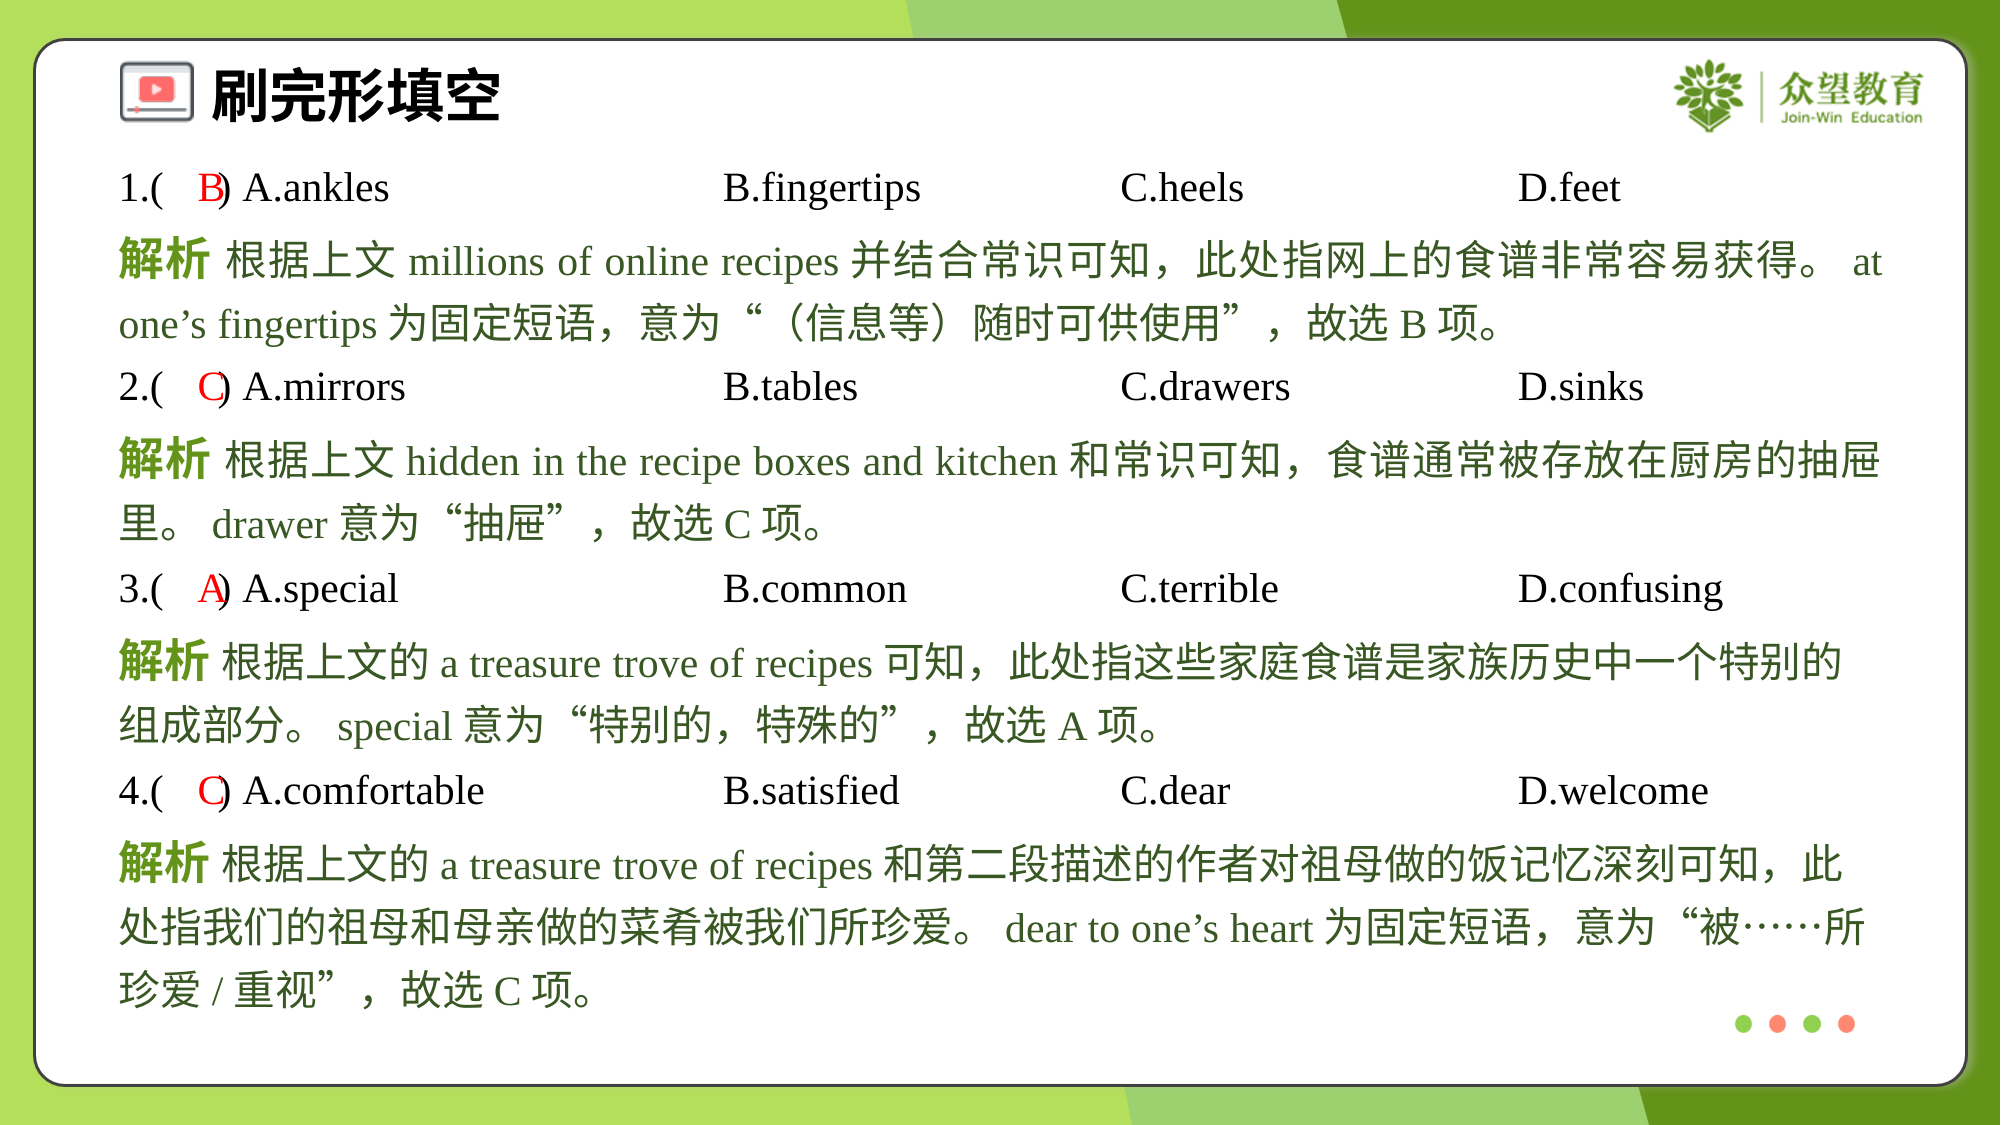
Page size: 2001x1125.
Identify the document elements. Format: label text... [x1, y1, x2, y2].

text_box 2.( ) A.mirrors B.tables C.drawers D.sinks [231, 346, 1883, 404]
text_box 解析 根据上文的a treasure trove of recipes和第二段描述的作者对祖母做的饭记忆深刻可知，此处指我们的祖母和母亲做的菜肴被我们所珍爱。dear to one’s heart为固定短语，意为“被……所珍爱/重视”，故选C项。 [118, 819, 1883, 1009]
text_box 4.( ) A.comfortable B.satisfied C.dear D.welcome [118, 750, 192, 808]
text_box 4.( ) A.comfortable B.satisfied C.dear D.welcome [231, 750, 1883, 808]
text_box 解析 根据上文的a treasure trove of recipes可知，此处指这些家庭食谱是家族历史中一个特别的组成部分。special意为“特别的，特殊的”，故选A项。 [118, 617, 1883, 745]
text_box 解析 根据上文hidden in the recipe boxes and kitchen和常识可知，食谱通常被存放在厨房的抽屉里。drawer意为“抽屉”，故选C项。 [118, 415, 1883, 543]
text_box C [192, 346, 231, 404]
text_box B [192, 146, 231, 205]
text_box 1.( ) A.ankles B.fingertips C.heels D.feet [118, 146, 192, 204]
text_box 2.( ) A.mirrors B.tables C.drawers D.sinks [118, 346, 192, 404]
text_box 解析 根据上文millions of online recipes并结合常识可知，此处指网上的食谱非常容易获得。at one’s fingertips为固定短语，意为“（信息等）随时可供使用”，故选B项。 [118, 215, 1883, 342]
text_box 3.( ) A.special B.common C.terrible D.confusing [118, 548, 192, 606]
text_box 3.( ) A.special B.common C.terrible D.confusing [233, 548, 1883, 606]
picture [0, 0, 2000, 1125]
text_box A [192, 548, 233, 606]
text_box 1.( ) A.ankles B.fingertips C.heels D.feet [231, 146, 1883, 204]
text_box C [192, 750, 231, 808]
